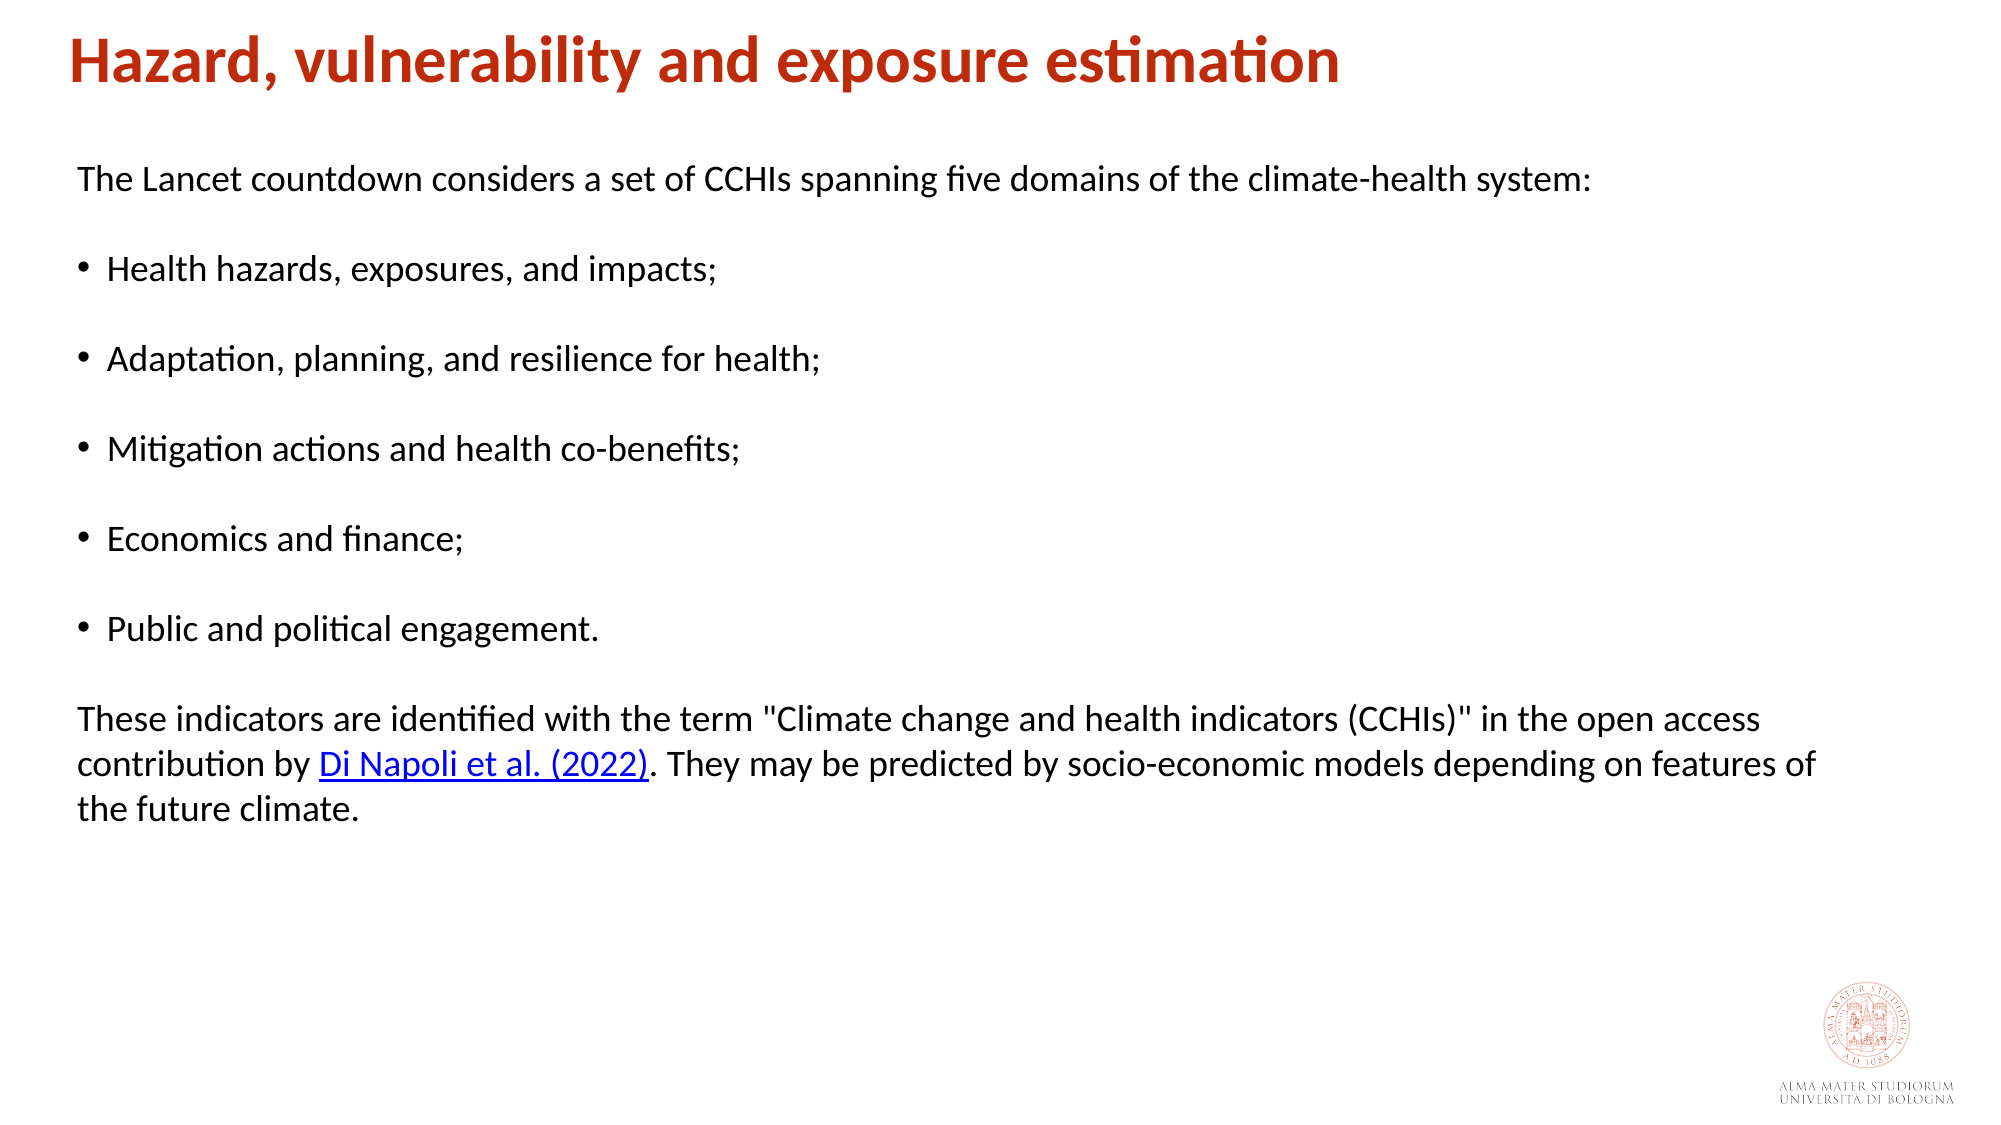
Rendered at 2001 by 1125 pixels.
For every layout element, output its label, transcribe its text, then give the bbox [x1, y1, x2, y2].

list Hazard, vulnerability and exposure estimation [55, 42, 1898, 149]
text_box The Lancet countdown considers a set of CCHIs spanning five domains of the climate-health system: Health hazards, exposures, and impacts; Adaptation, planning, and resilience for health; Mitigation actions and health co-benefits; Economics and finance; Public and political engagement. These indicators are identified with the term "Climate change and health indicators (CCHIs)" in the open access contribution by Di Napoli et al. (2022). They may be predicted by socio-economic models depending on features of the future climate. [62, 149, 1868, 837]
picture [1752, 964, 1981, 1118]
